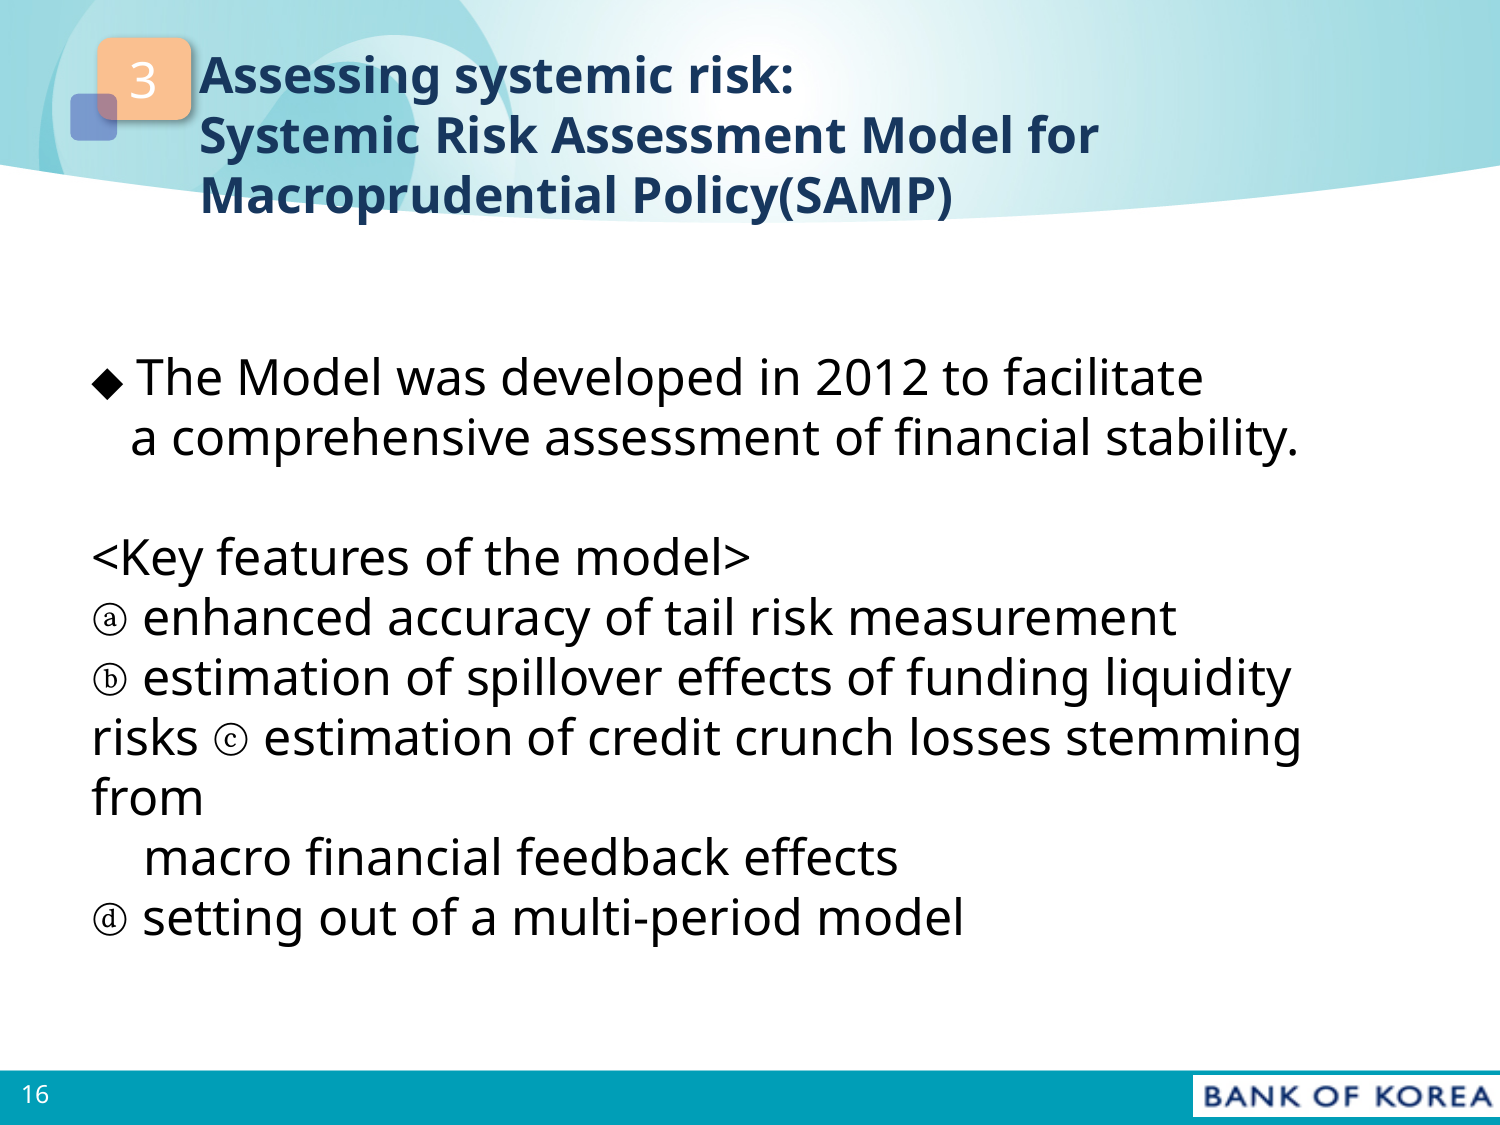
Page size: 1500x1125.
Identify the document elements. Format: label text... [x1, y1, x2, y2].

picture [0, 0, 1500, 1125]
text_box ◆ The Model was developed in 2012 to facilitate a comprehensive assessment of financial stability. <Key features of the model> ⓐ enhanced accuracy of tail risk measurement ⓑ estimation of spillover effects of funding liquidity risks ⓒ estimation of credit crunch losses stemming from macro financial feedback effects ⓓ setting out of a multi-period model [76, 338, 1421, 953]
slide_number 15 [5, 1065, 356, 1125]
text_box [70, 35, 1436, 294]
